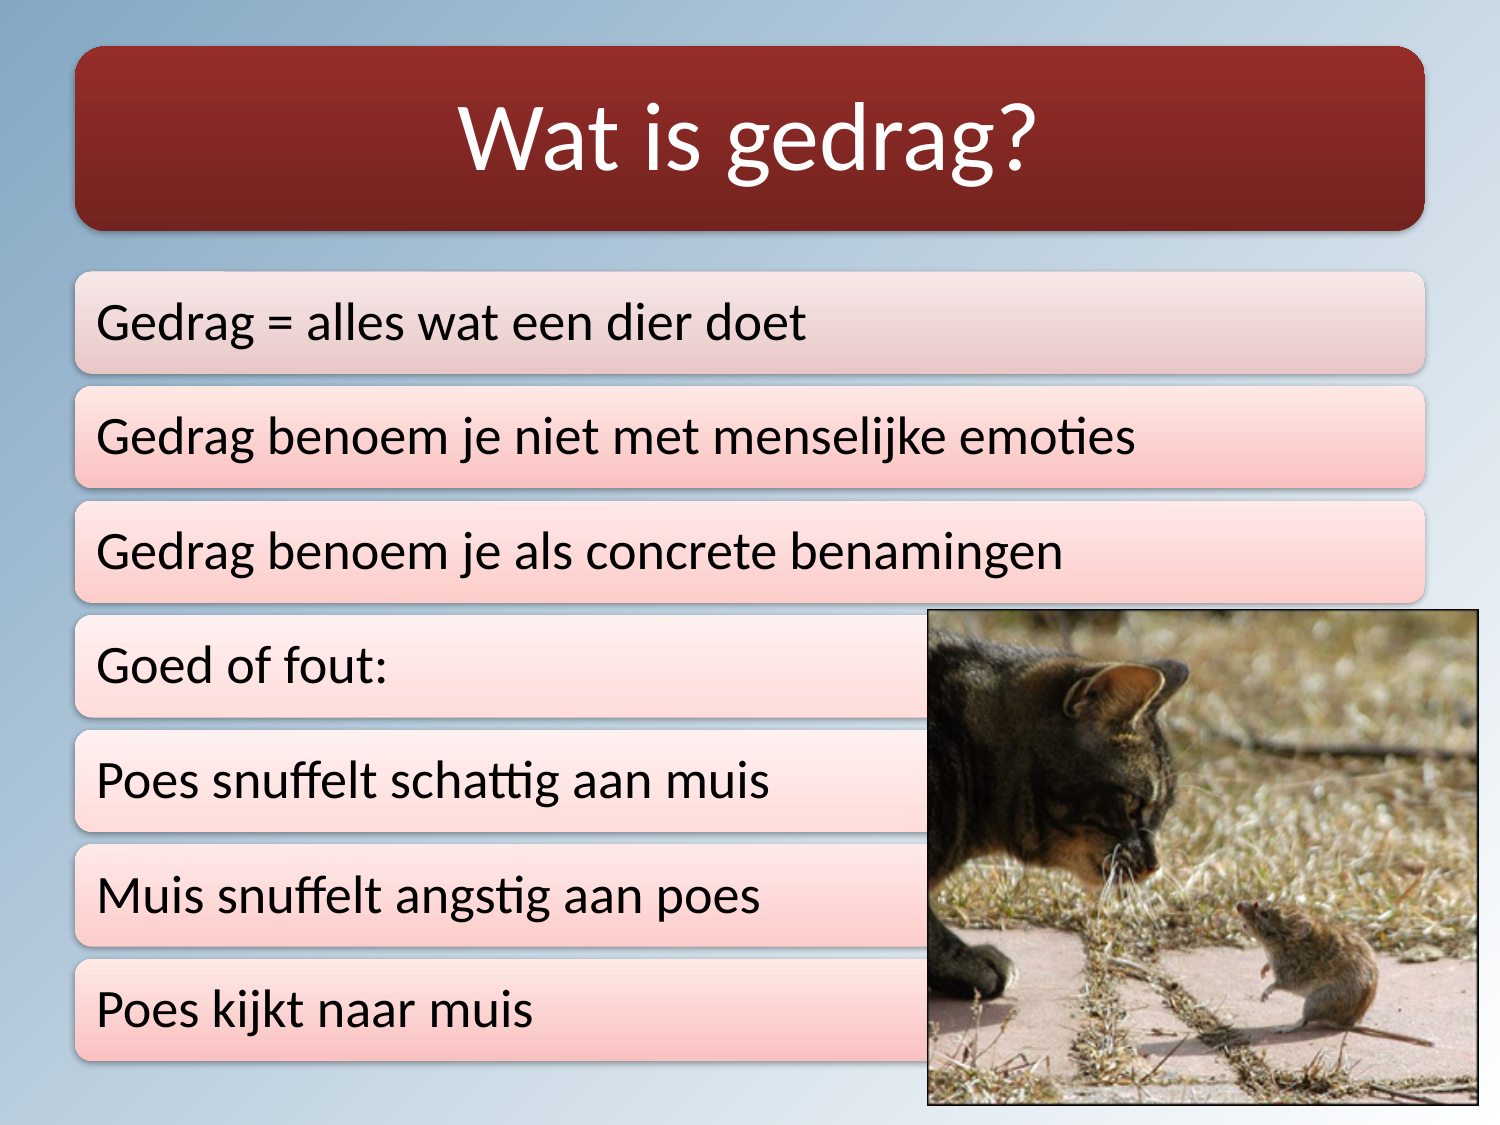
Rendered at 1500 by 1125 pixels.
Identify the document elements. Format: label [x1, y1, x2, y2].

list [74, 262, 1426, 1071]
text_box [74, 44, 1426, 233]
picture [926, 609, 1480, 1107]
